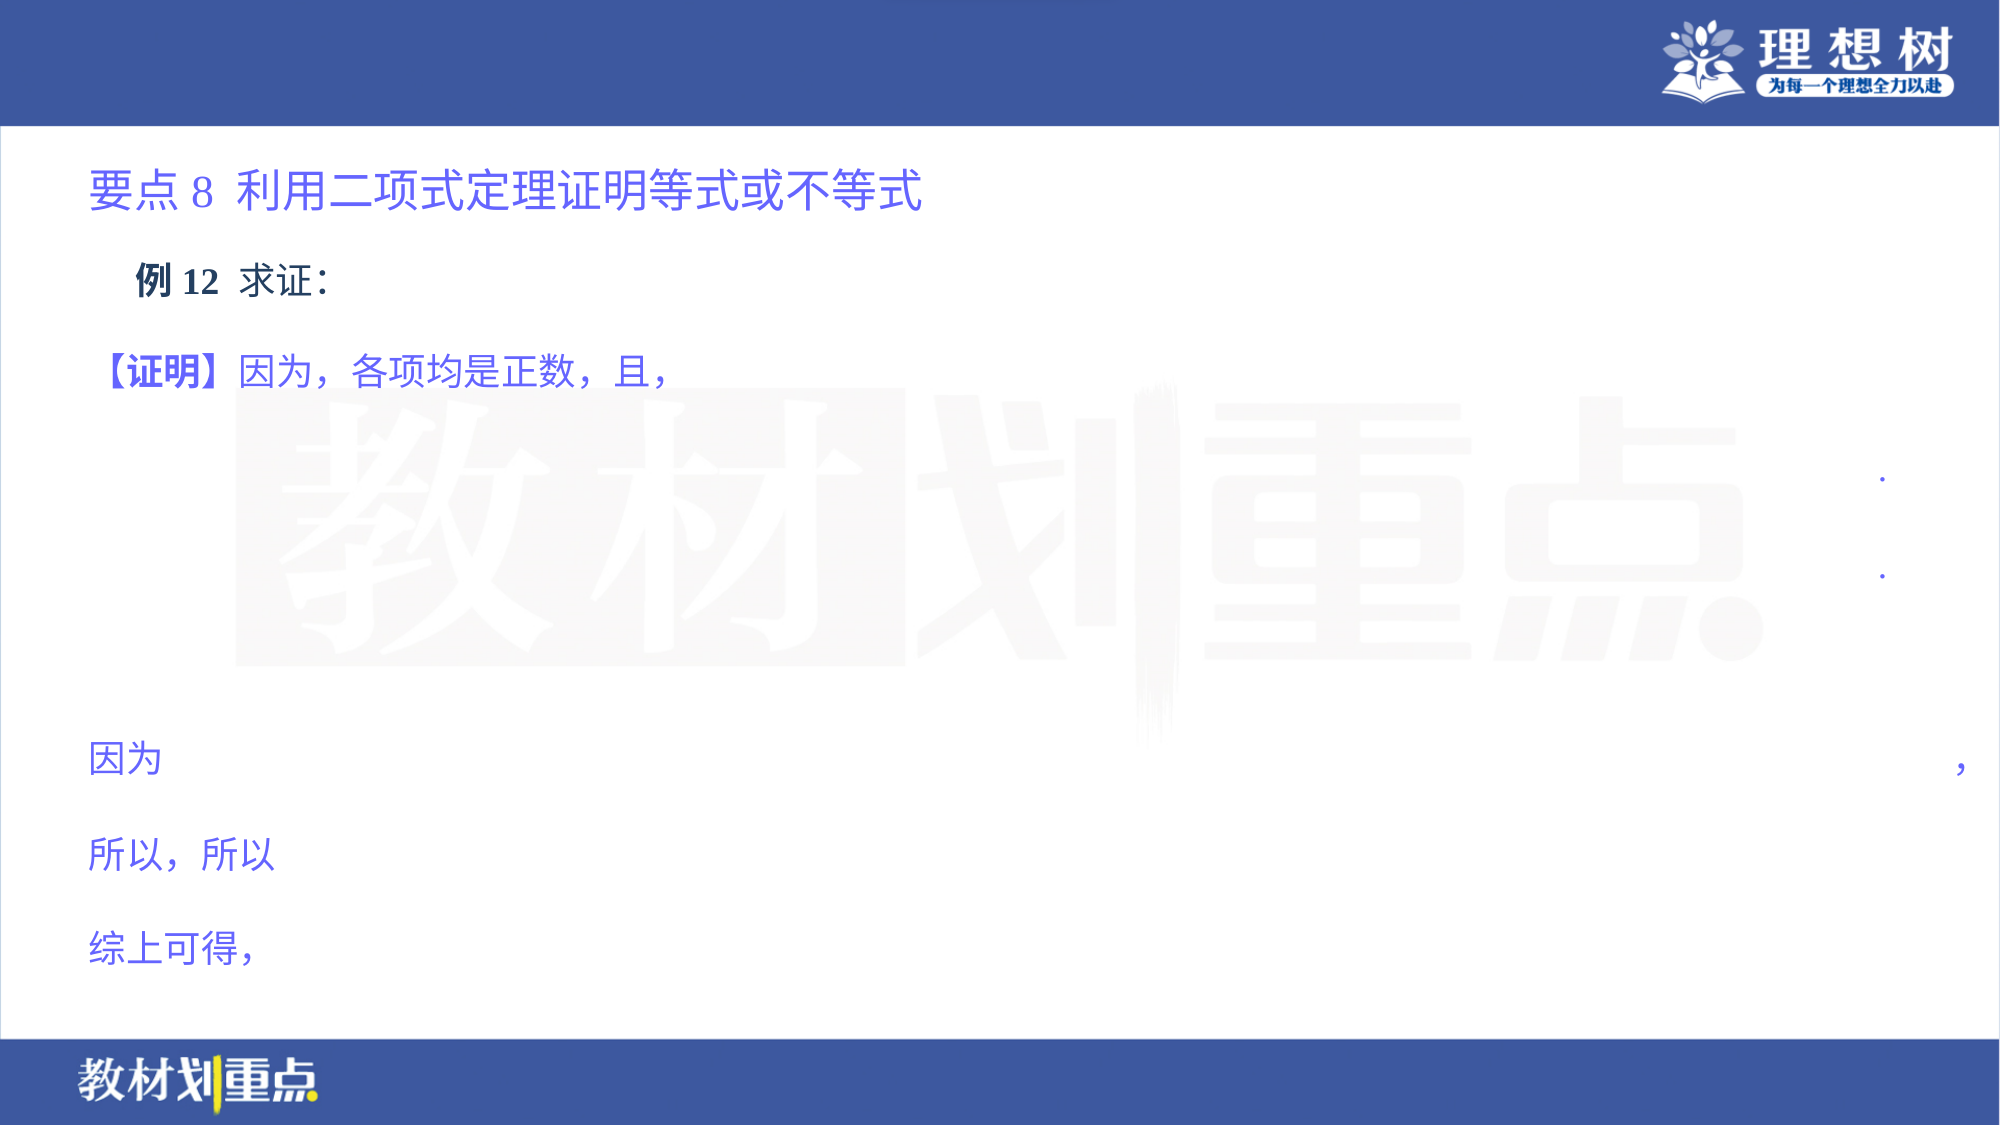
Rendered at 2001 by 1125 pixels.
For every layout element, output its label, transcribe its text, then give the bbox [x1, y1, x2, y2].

picture [0, 0, 2000, 1125]
text_box 要点8 利用二项式定理证明等式或不等式 [88, 135, 1911, 276]
